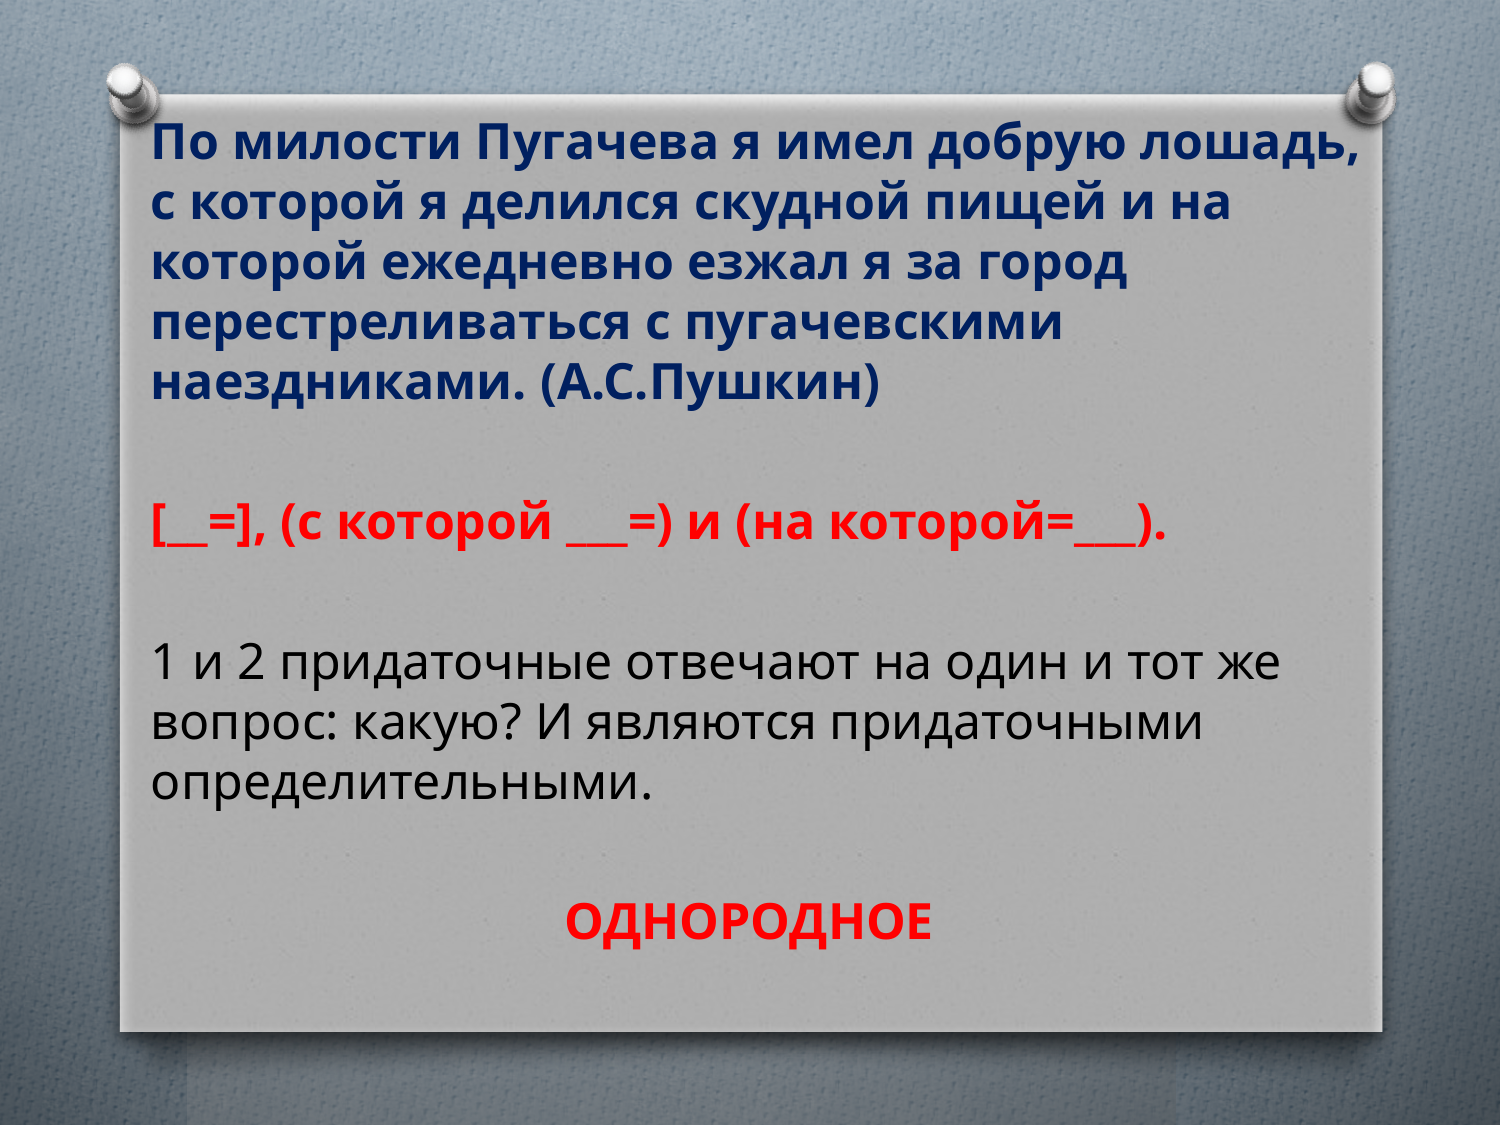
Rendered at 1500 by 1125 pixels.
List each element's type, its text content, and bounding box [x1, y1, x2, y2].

picture [1317, 35, 1439, 146]
list По милости Пугачева я имел добрую лошадь, с которой я делился скудной пищей и на которой ежедневно езжал я за город перестреливаться с пугачевскими наездниками. (А.С.Пушкин) [__=], (с которой ___=) и (на которой=___). 1 и 2 придаточные отвечают на один и тот же вопрос: какую? И являются придаточными определительными. ОДНОРОДНОЕ [135, 101, 1376, 1024]
picture [75, 29, 198, 142]
